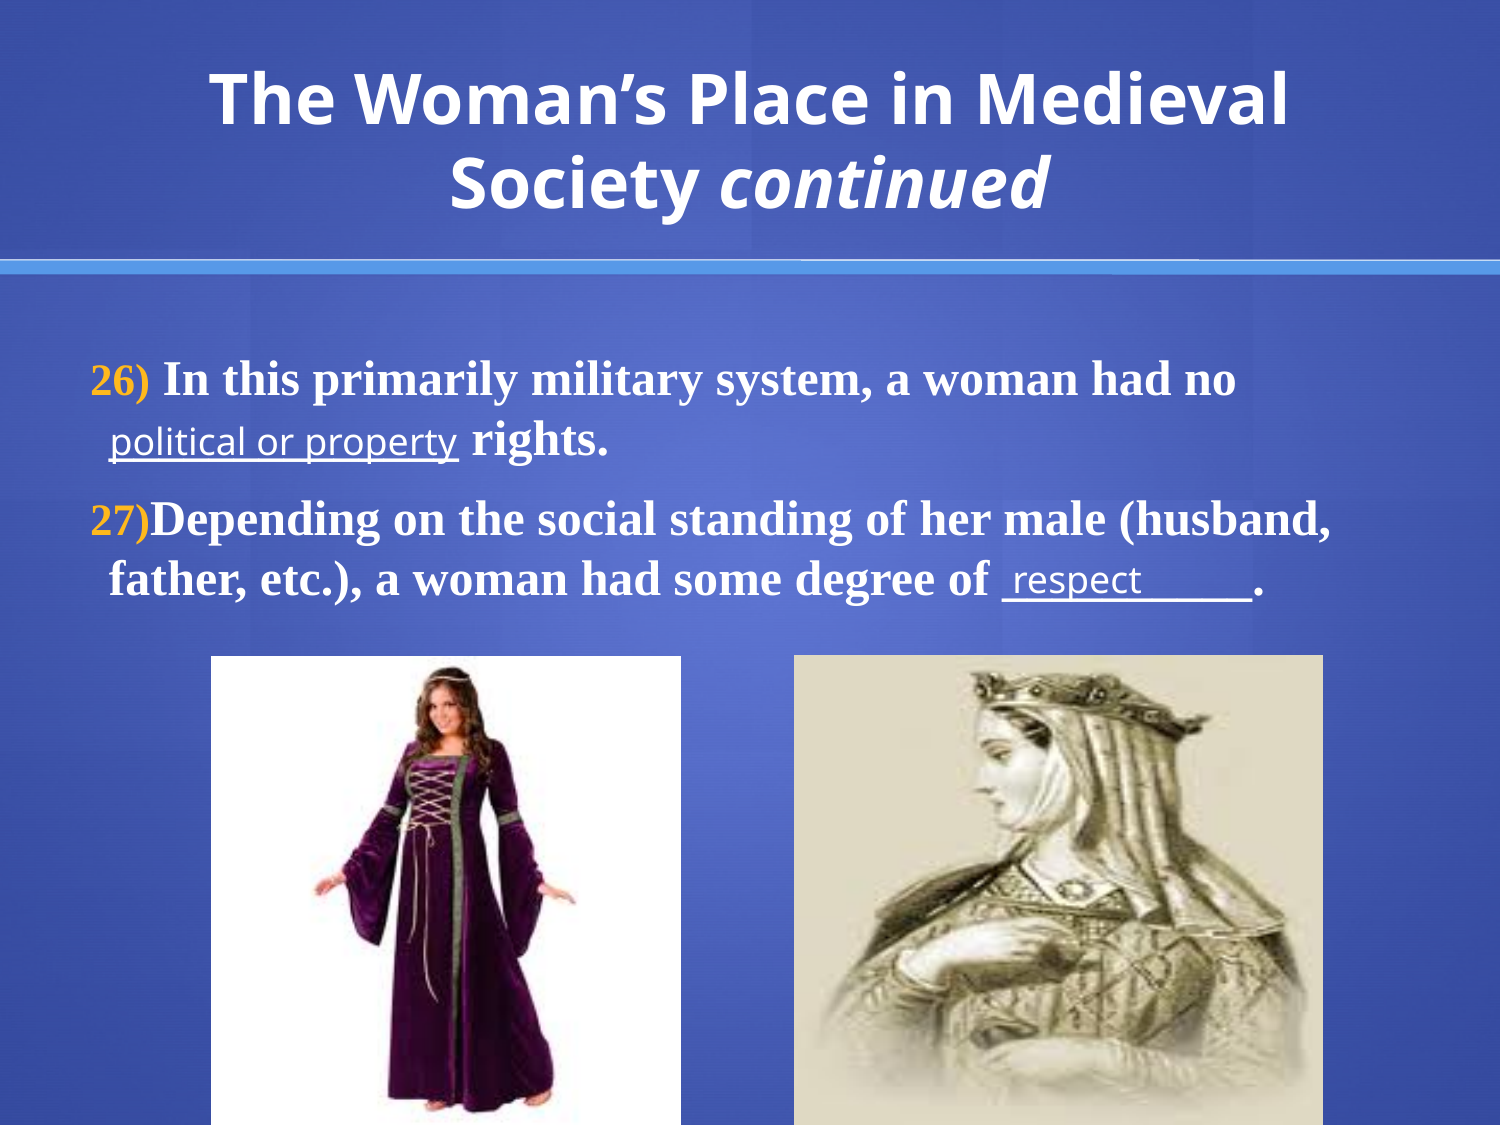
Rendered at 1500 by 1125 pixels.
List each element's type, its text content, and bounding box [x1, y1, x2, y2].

list In this primarily military system, a woman had no ______________ rights. Depending on the social standing of her male (husband, father, etc.), a woman had some degree of __________. [75, 337, 1425, 988]
picture [793, 654, 1324, 1125]
text_box respect [997, 548, 1500, 608]
title The Woman’s Place in Medieval Society continued [75, 45, 1425, 233]
text_box political or property [94, 410, 680, 471]
picture [210, 655, 682, 1125]
